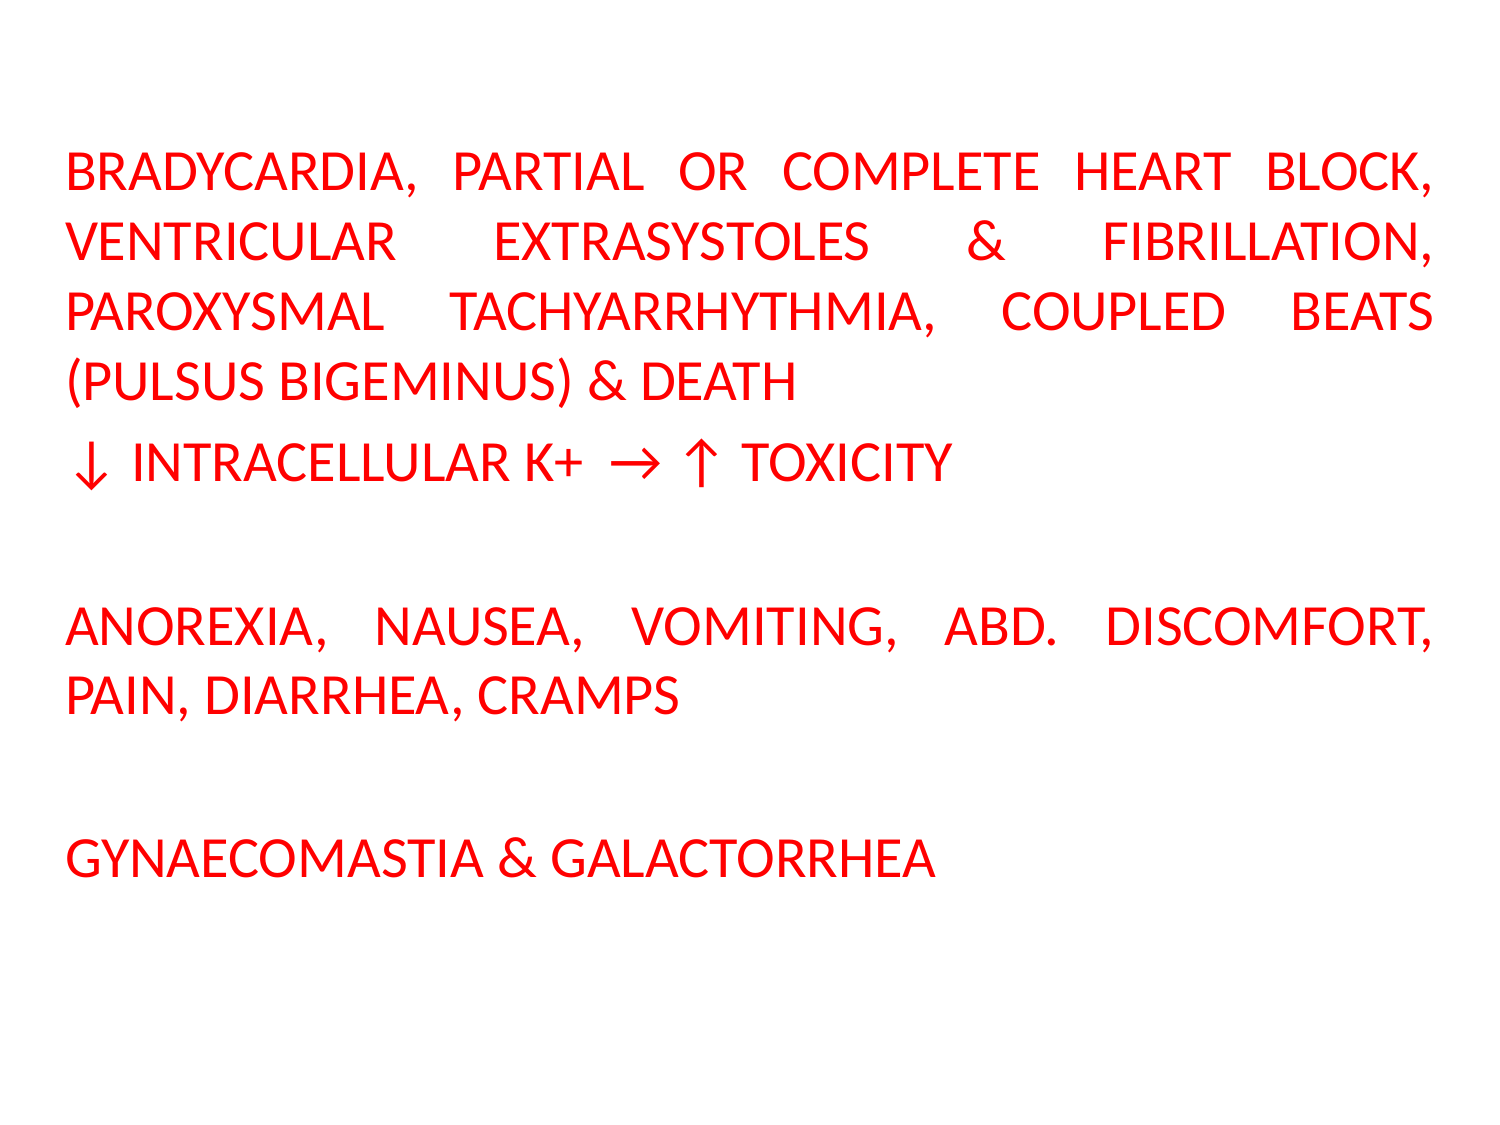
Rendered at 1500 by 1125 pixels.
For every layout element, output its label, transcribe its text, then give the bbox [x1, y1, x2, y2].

list BRADYCARDIA, PARTIAL OR COMPLETE HEART BLOCK, VENTRICULAR EXTRASYSTOLES & FIBRILLATION, PAROXYSMAL TACHYARRHYTHMIA, COUPLED BEATS (PULSUS BIGEMINUS) & DEATH ↓ INTRACELLULAR K+ → ↑ TOXICITY ANOREXIA, NAUSEA, VOMITING, ABD. DISCOMFORT, PAIN, DIARRHEA, CRAMPS GYNAECOMASTIA & GALACTORRHEA [50, 125, 1450, 1025]
